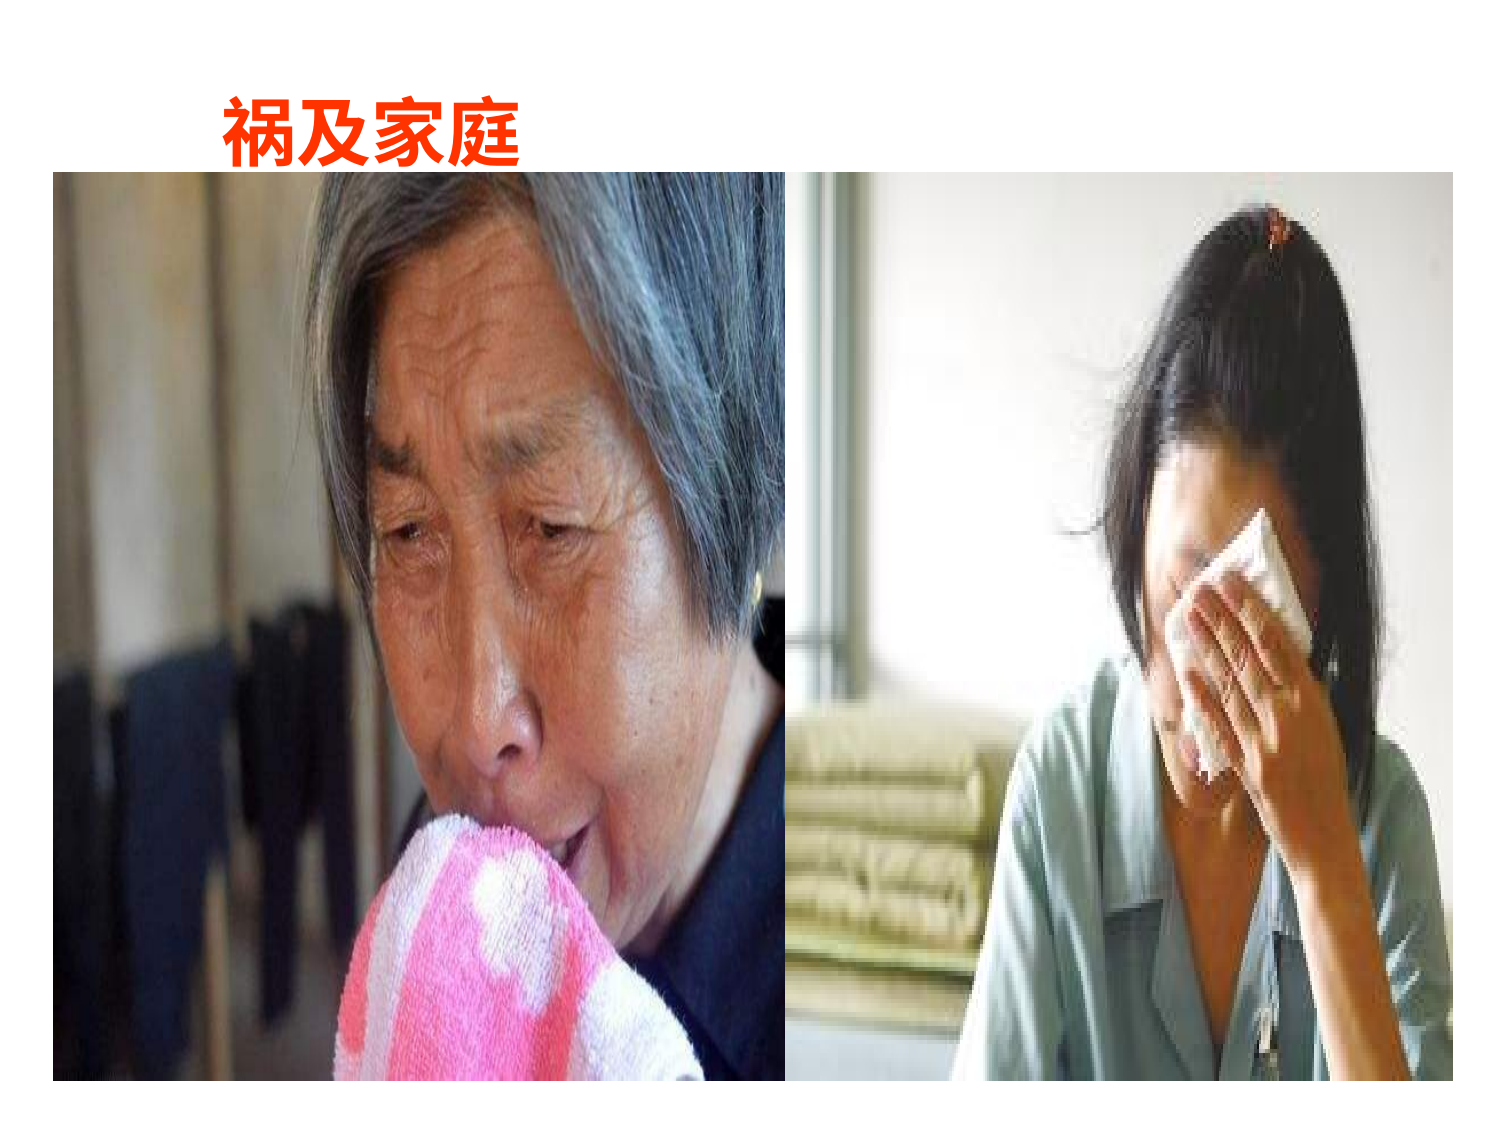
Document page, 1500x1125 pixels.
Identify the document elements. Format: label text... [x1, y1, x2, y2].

text_box 祸及家庭 [206, 78, 632, 171]
picture [52, 172, 1453, 1082]
